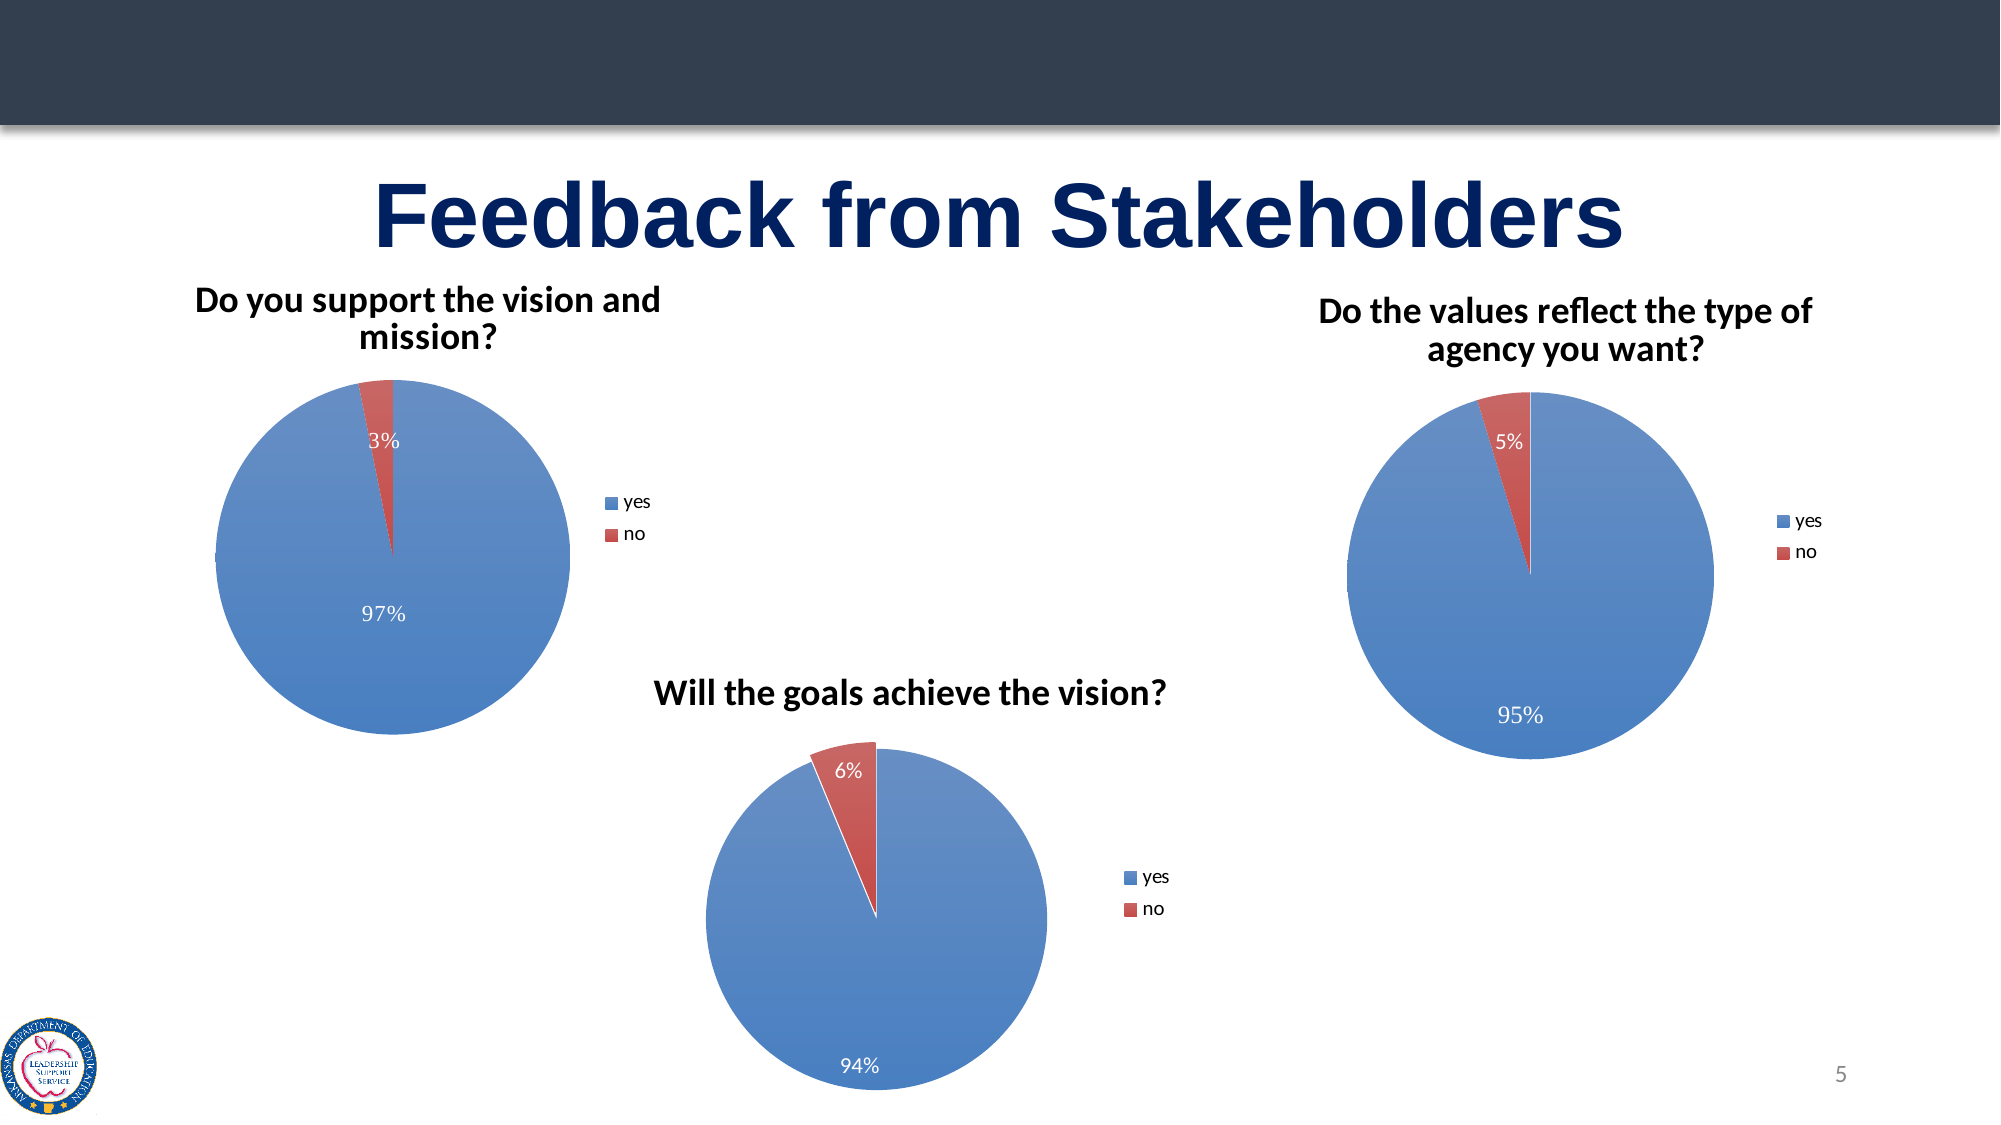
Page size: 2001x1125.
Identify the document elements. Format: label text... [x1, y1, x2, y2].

chart [87, 254, 1892, 1100]
slide_number 5 [1412, 1042, 1863, 1103]
picture [0, 1017, 97, 1115]
text_box [0, 0, 2000, 126]
title Feedback from Stakeholders [137, 139, 1863, 278]
